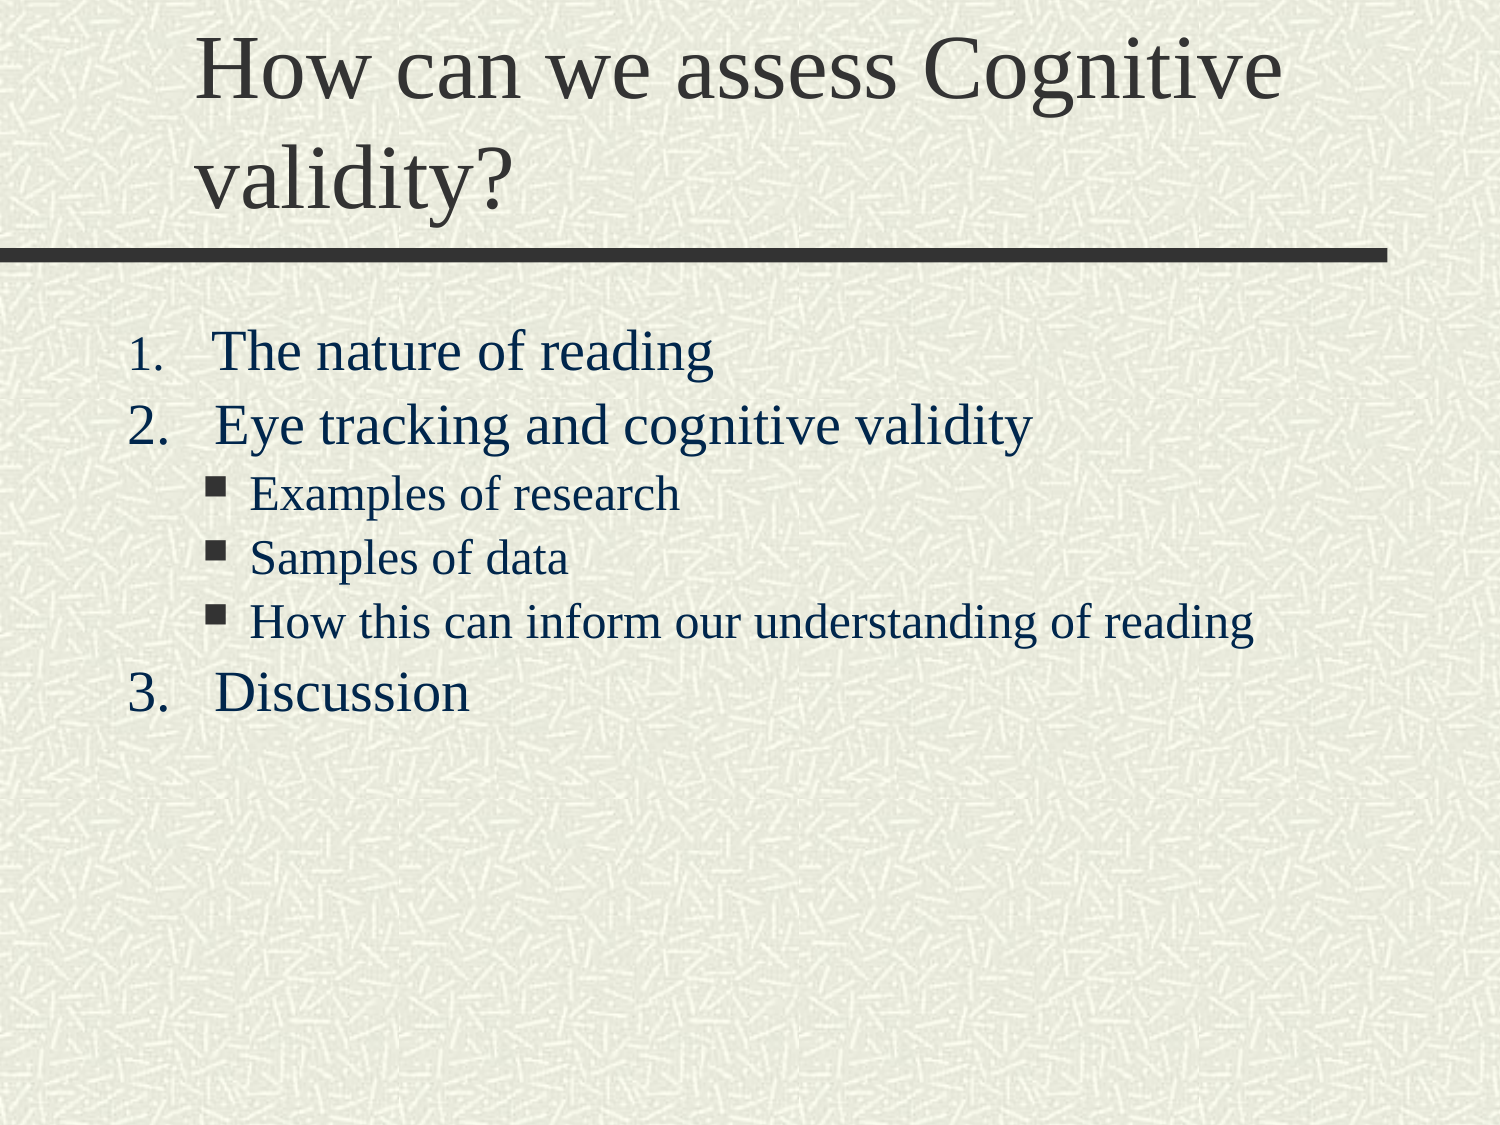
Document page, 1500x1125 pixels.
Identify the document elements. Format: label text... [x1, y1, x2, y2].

picture [0, 0, 1500, 1125]
list The nature of reading 2. Eye tracking and cognitive validity Examples of research Samples of data How this can inform our understanding of reading 3. Discussion [112, 312, 1388, 1000]
title How can we assess Cognitive validity? [179, 46, 1455, 235]
